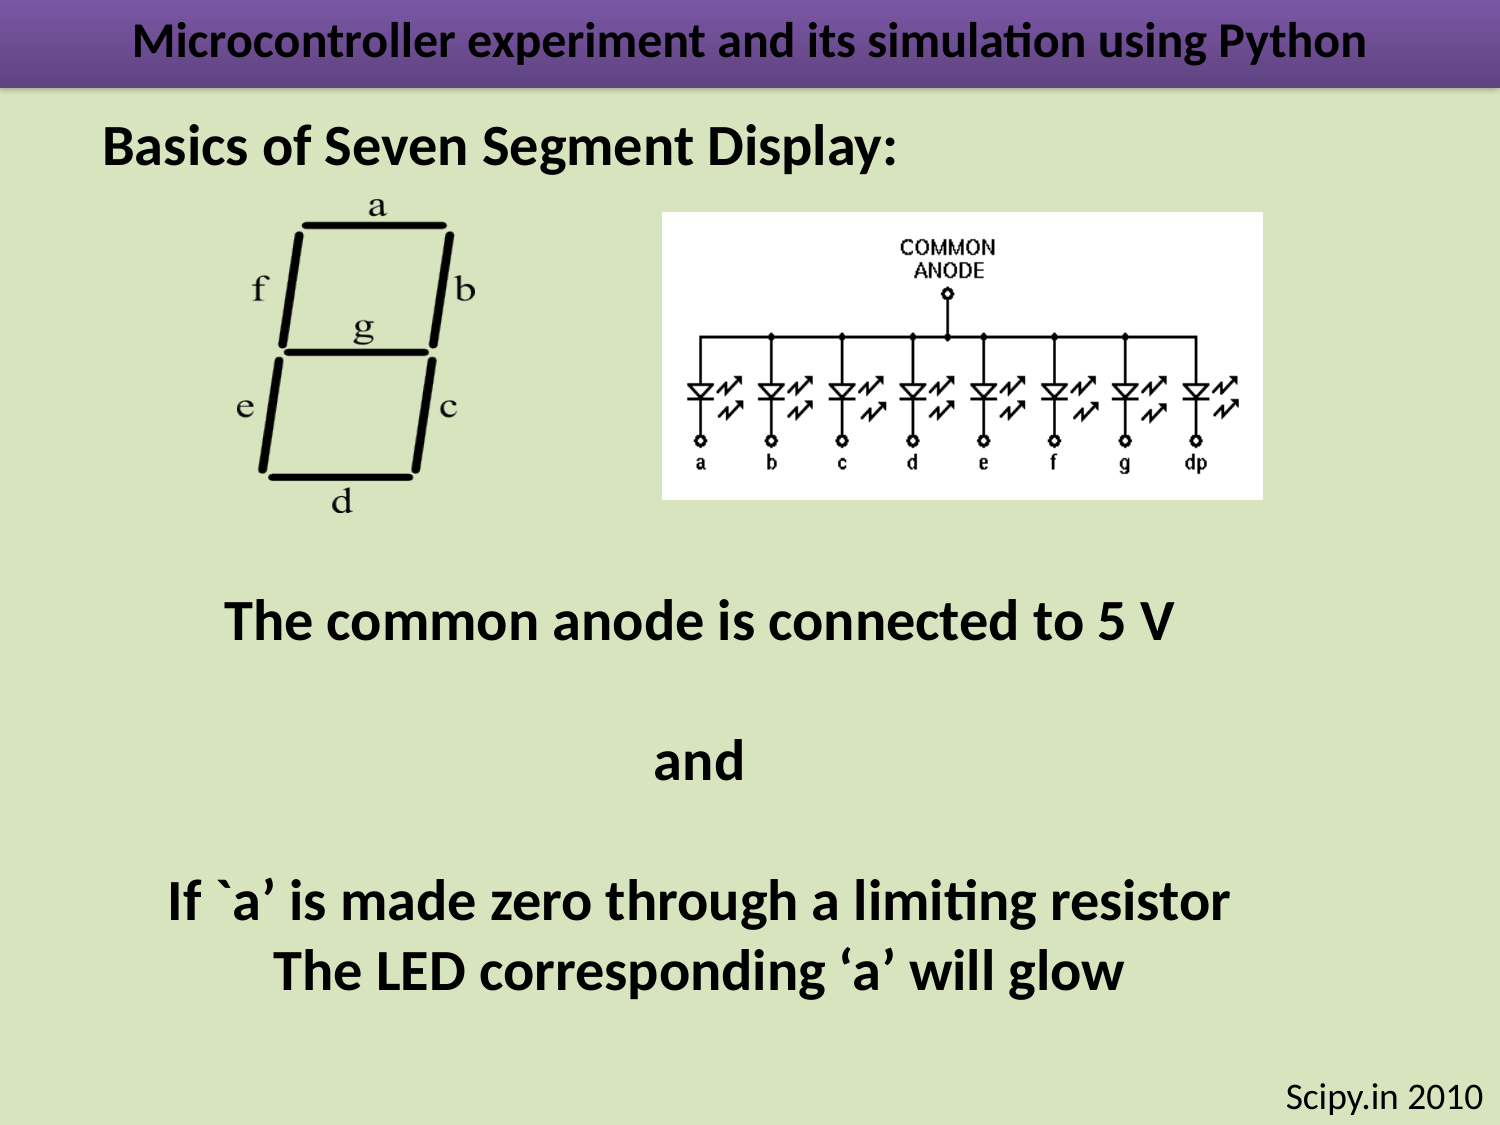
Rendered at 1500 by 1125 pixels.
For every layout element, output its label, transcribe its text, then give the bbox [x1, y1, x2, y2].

text_box The common anode is connected to 5 V and If `a’ is made zero through a limiting resistor The LED corresponding ‘a’ will glow [99, 574, 1313, 1010]
text_box Scipy.in 2010 [1271, 1064, 1499, 1125]
text_box Microcontroller experiment and its simulation using Python [0, 0, 1500, 88]
picture [662, 212, 1263, 501]
text_box Basics of Seven Segment Display: [87, 99, 1125, 185]
picture [237, 199, 476, 513]
